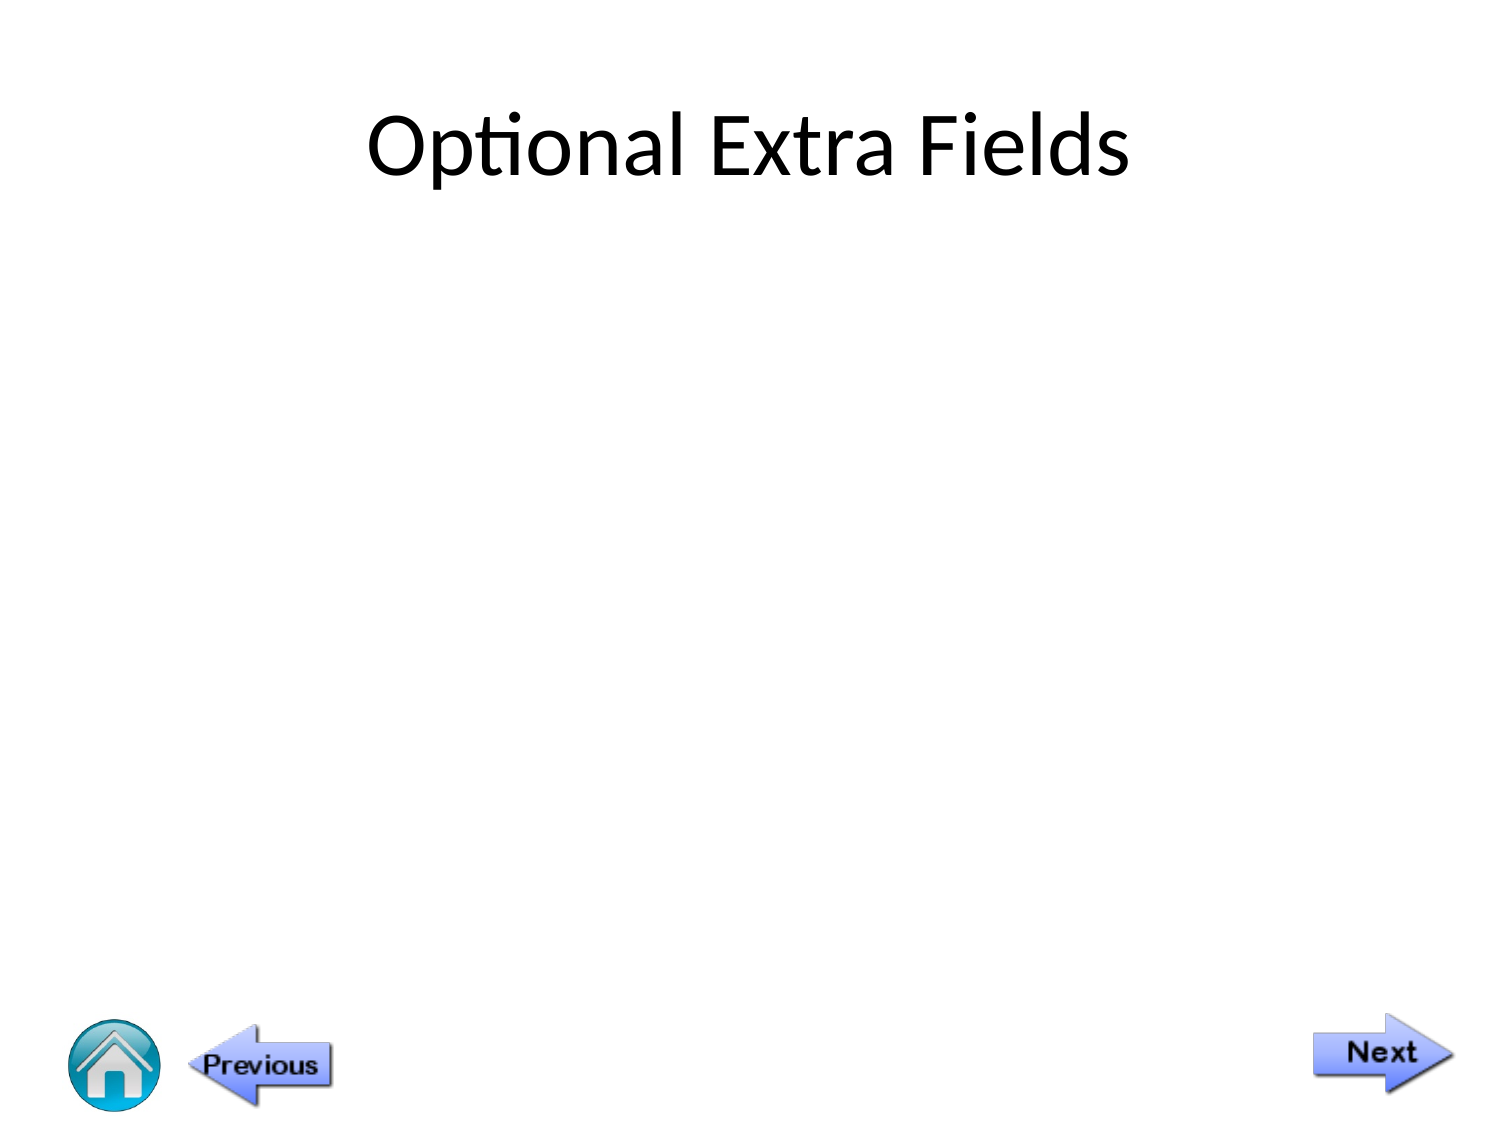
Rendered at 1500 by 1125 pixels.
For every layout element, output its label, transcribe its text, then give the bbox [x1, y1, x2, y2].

picture [1312, 1012, 1460, 1100]
picture [62, 1012, 166, 1116]
title Optional Extra Fields [75, 45, 1425, 233]
picture [187, 1023, 338, 1113]
